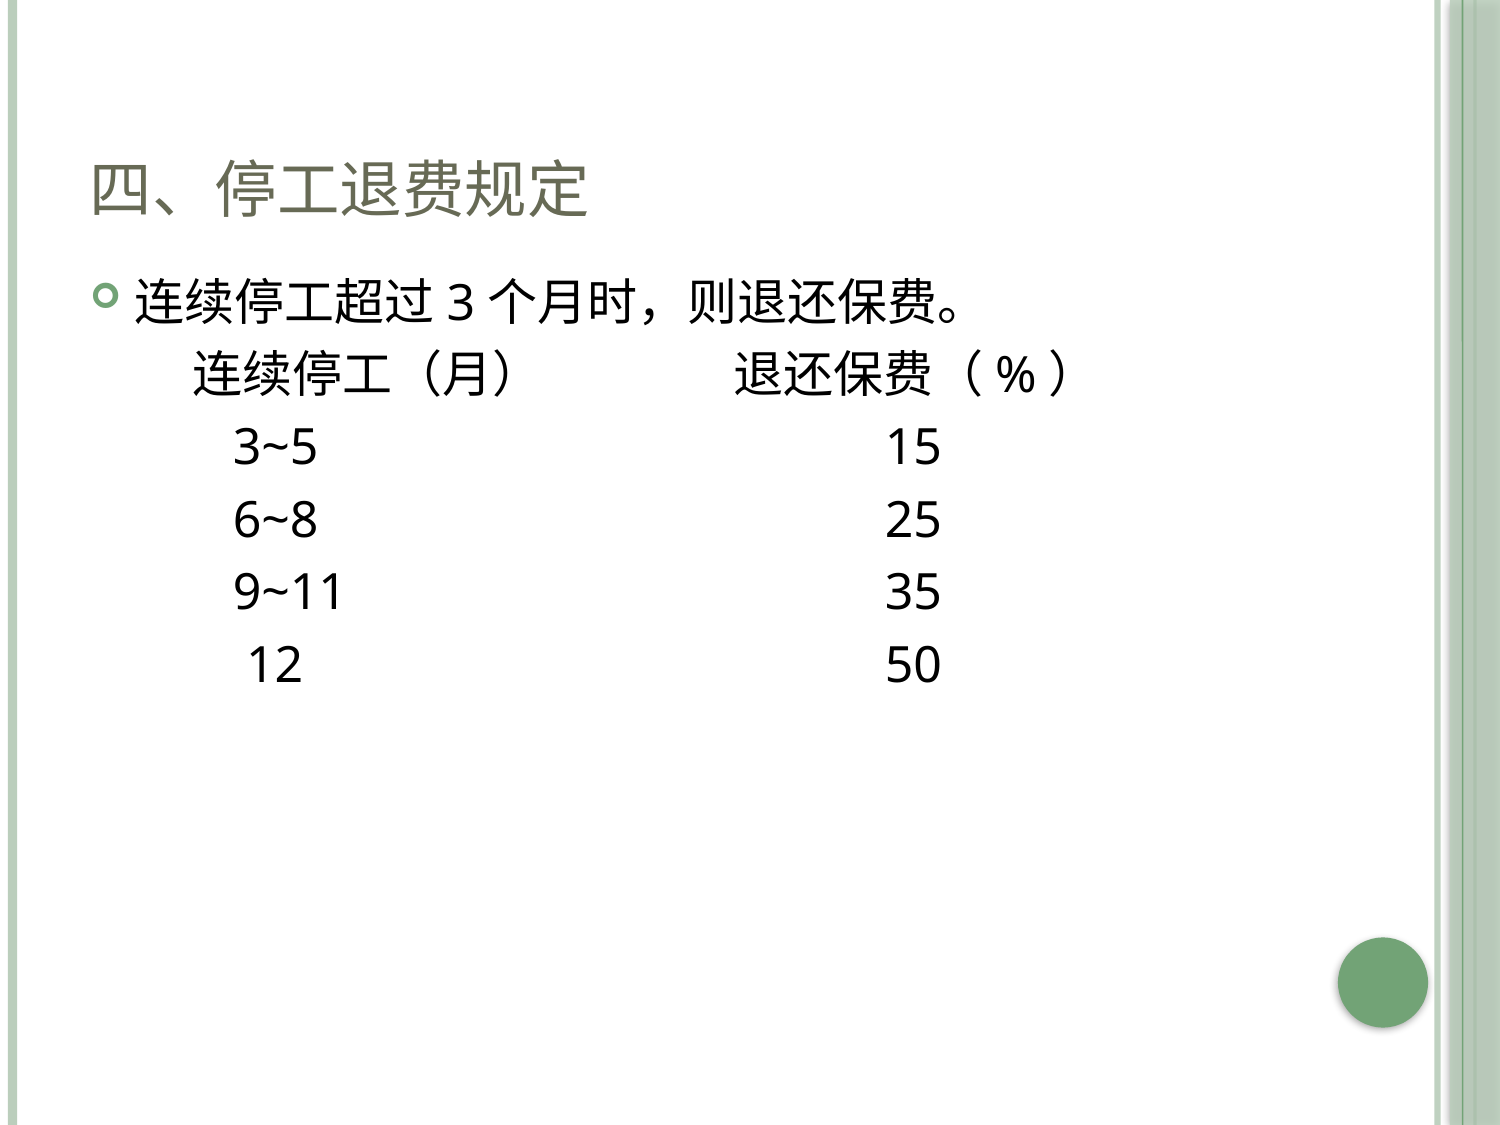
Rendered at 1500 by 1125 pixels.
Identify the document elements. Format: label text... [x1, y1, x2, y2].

list 连续停工超过3个月时，则退还保费。 连续停工（月） 退还保费（%） 3~5 15 6~8 25 9~11 35 12 50 [74, 262, 1301, 1063]
title 四、停工退费规定 [75, 45, 1300, 233]
